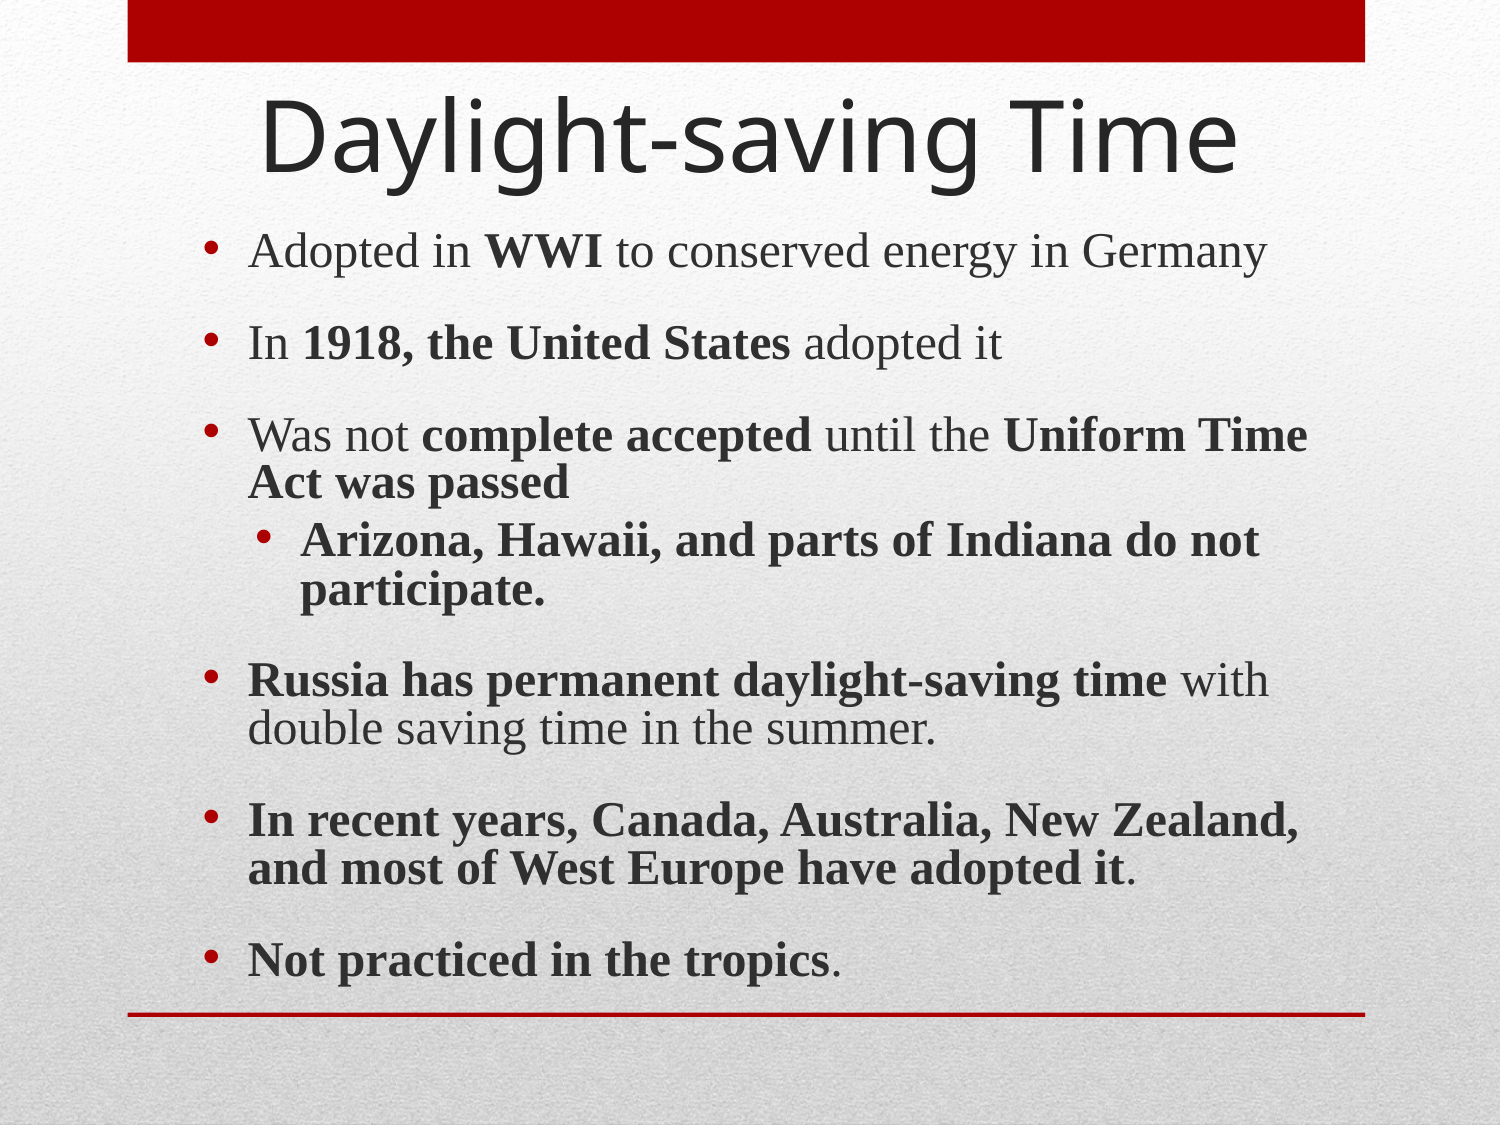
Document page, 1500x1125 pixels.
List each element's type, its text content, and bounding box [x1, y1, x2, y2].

title Daylight-saving Time [187, 12, 1313, 187]
list Adopted in WWI to conserved energy in Germany In 1918, the United States adopted it Was not complete accepted until the Uniform Time Act was passed Arizona, Hawaii, and parts of Indiana do not participate. Russia has permanent daylight-saving time with double saving time in the summer. In recent years, Canada, Australia, New Zealand, and most of West Europe have adopted it. Not practiced in the tropics. [187, 187, 1400, 1100]
